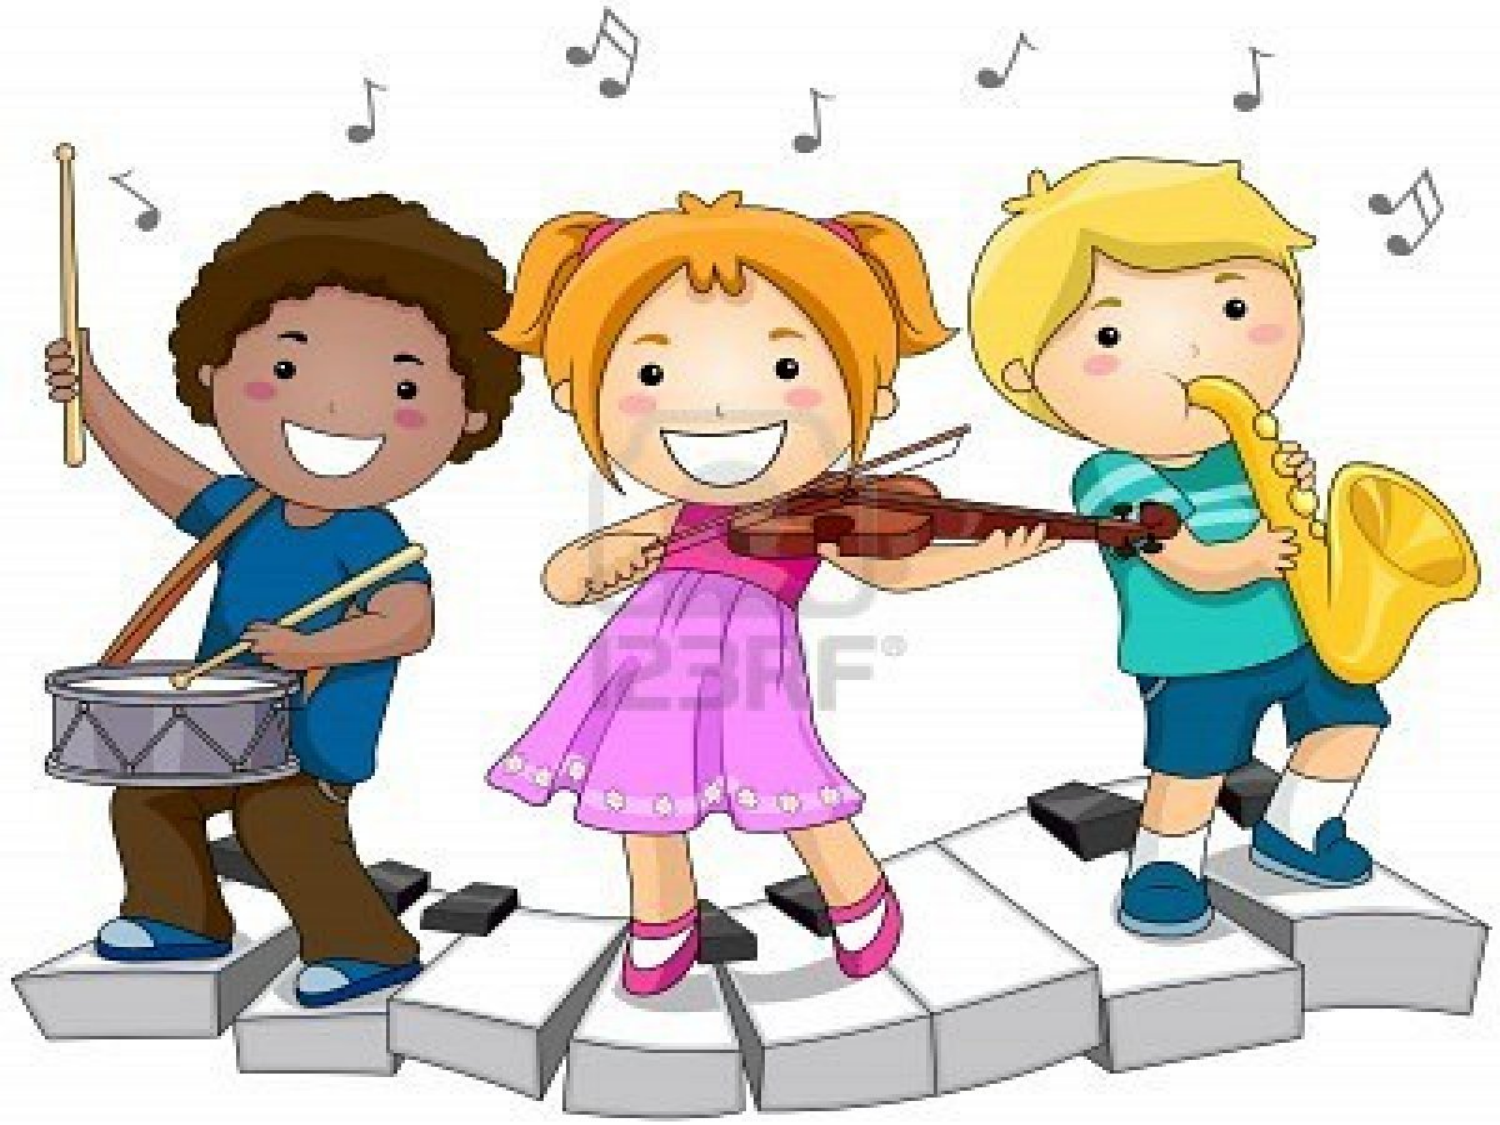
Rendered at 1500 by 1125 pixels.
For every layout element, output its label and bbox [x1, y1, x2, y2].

list [0, 0, 1500, 1125]
